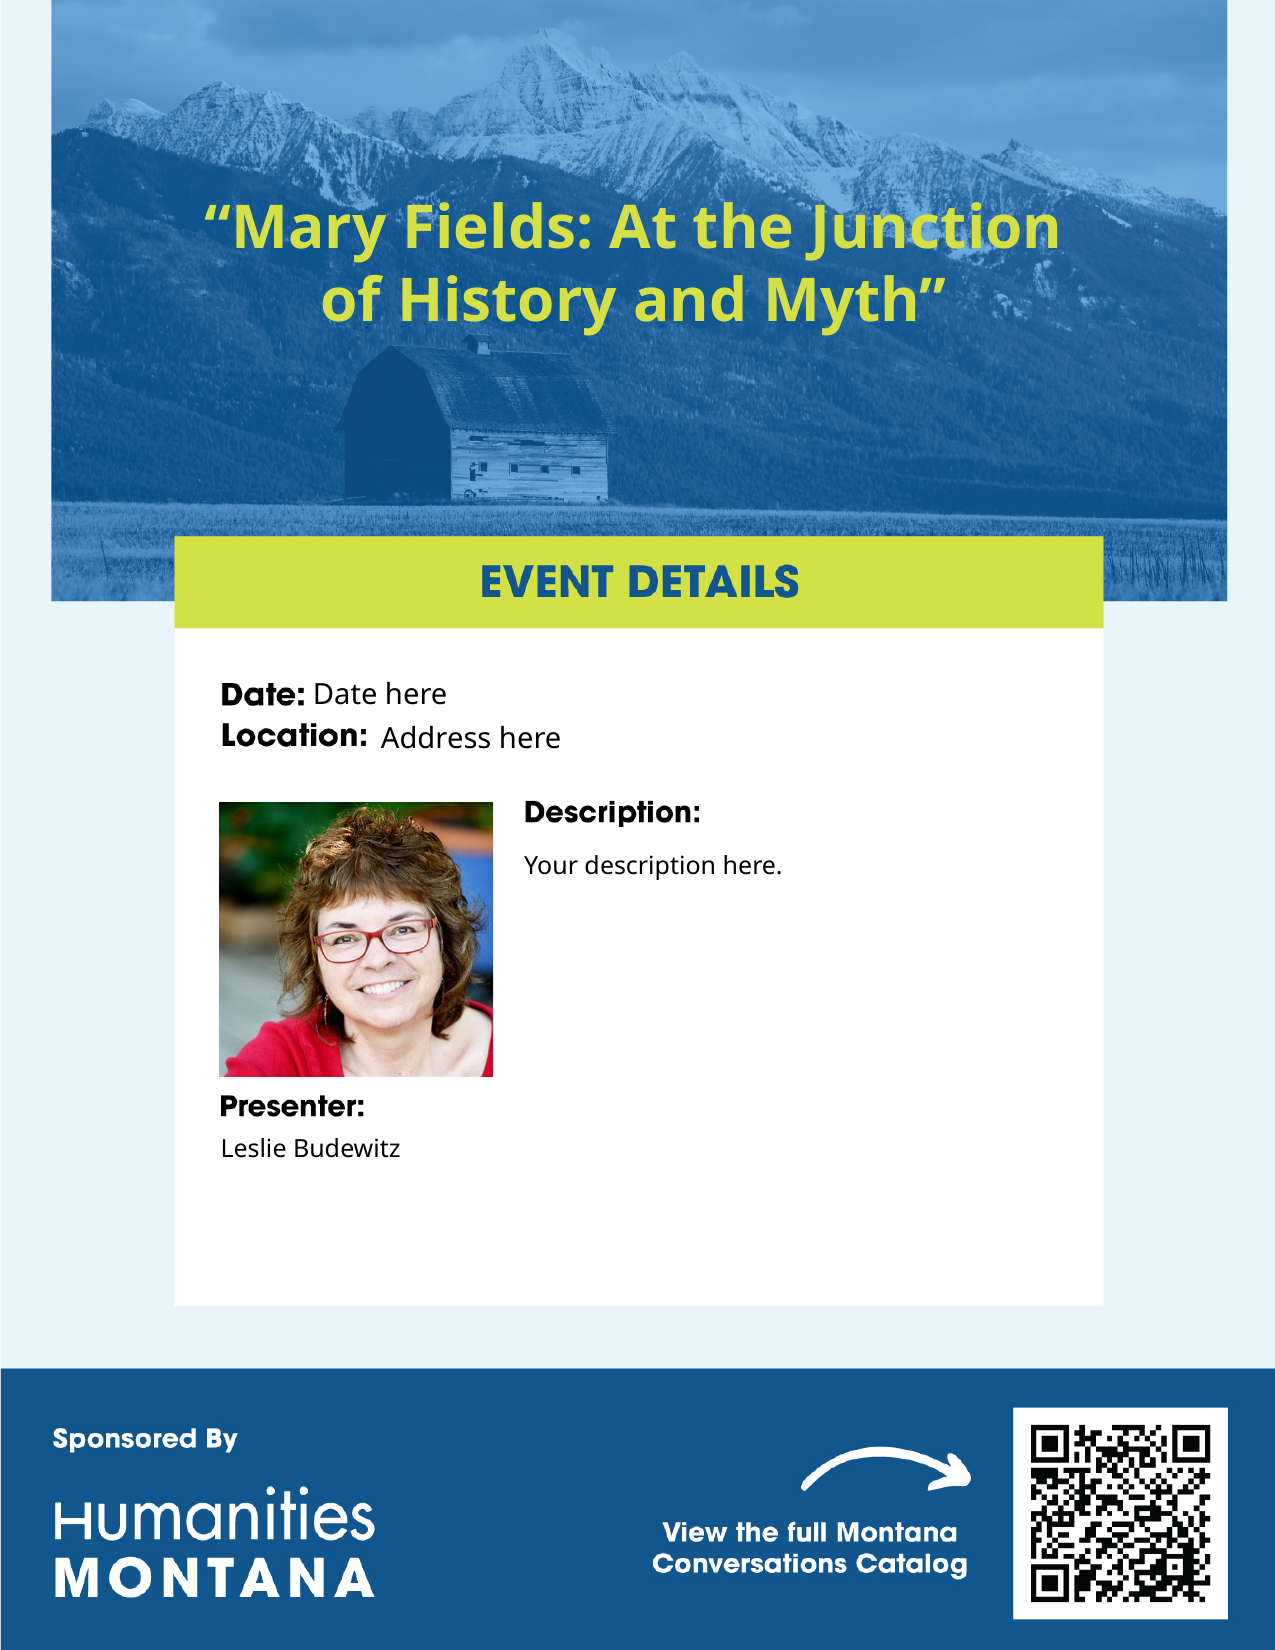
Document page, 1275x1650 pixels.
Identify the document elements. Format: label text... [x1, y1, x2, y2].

text_box Leslie Budewitz [205, 1117, 480, 1178]
picture [0, 0, 1275, 1650]
text_box [159, 166, 1099, 233]
text_box “Mary Fields: At the Junction of History and Myth” [169, 173, 1099, 349]
text_box Your description here. [509, 834, 1033, 895]
text_box [169, 132, 1099, 166]
text_box Date here [297, 660, 932, 726]
text_box Address here [365, 704, 1233, 770]
